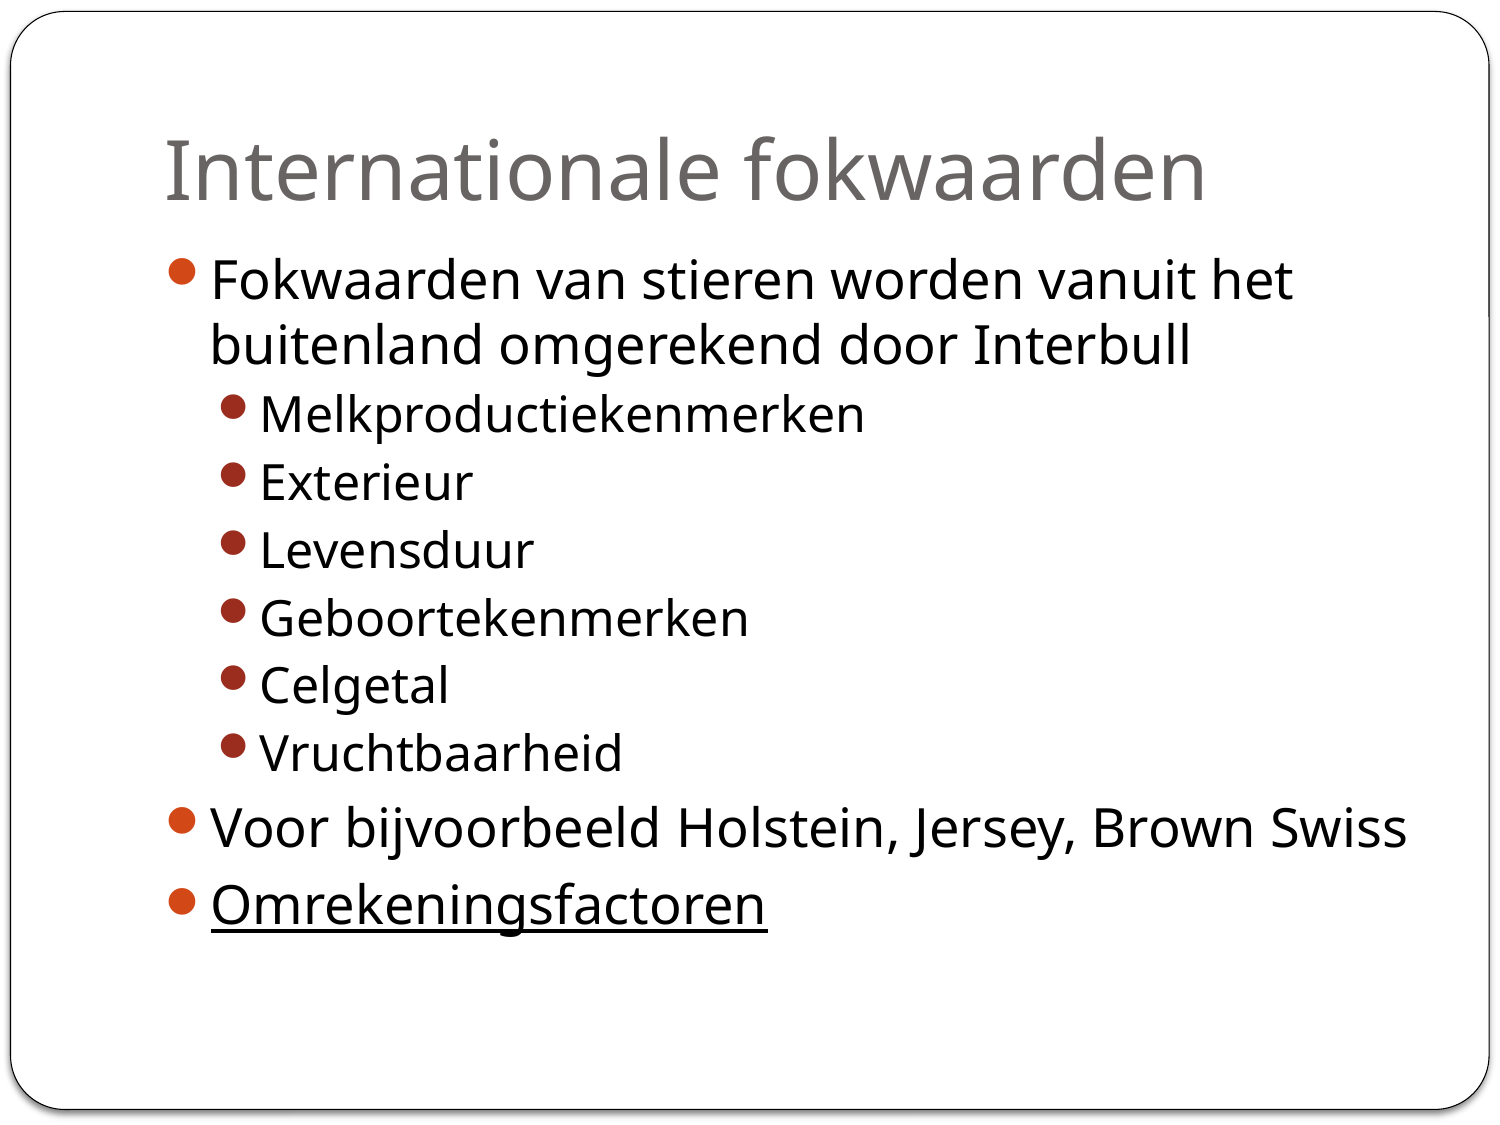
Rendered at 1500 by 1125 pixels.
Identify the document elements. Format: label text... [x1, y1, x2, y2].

list Fokwaarden van stieren worden vanuit het buitenland omgerekend door Interbull Melkproductiekenmerken Exterieur Levensduur Geboortekenmerken Celgetal Vruchtbaarheid Voor bijvoorbeeld Holstein, Jersey, Brown Swiss Omrekeningsfactoren [150, 237, 1425, 988]
title Internationale fokwaarden [150, 45, 1425, 233]
